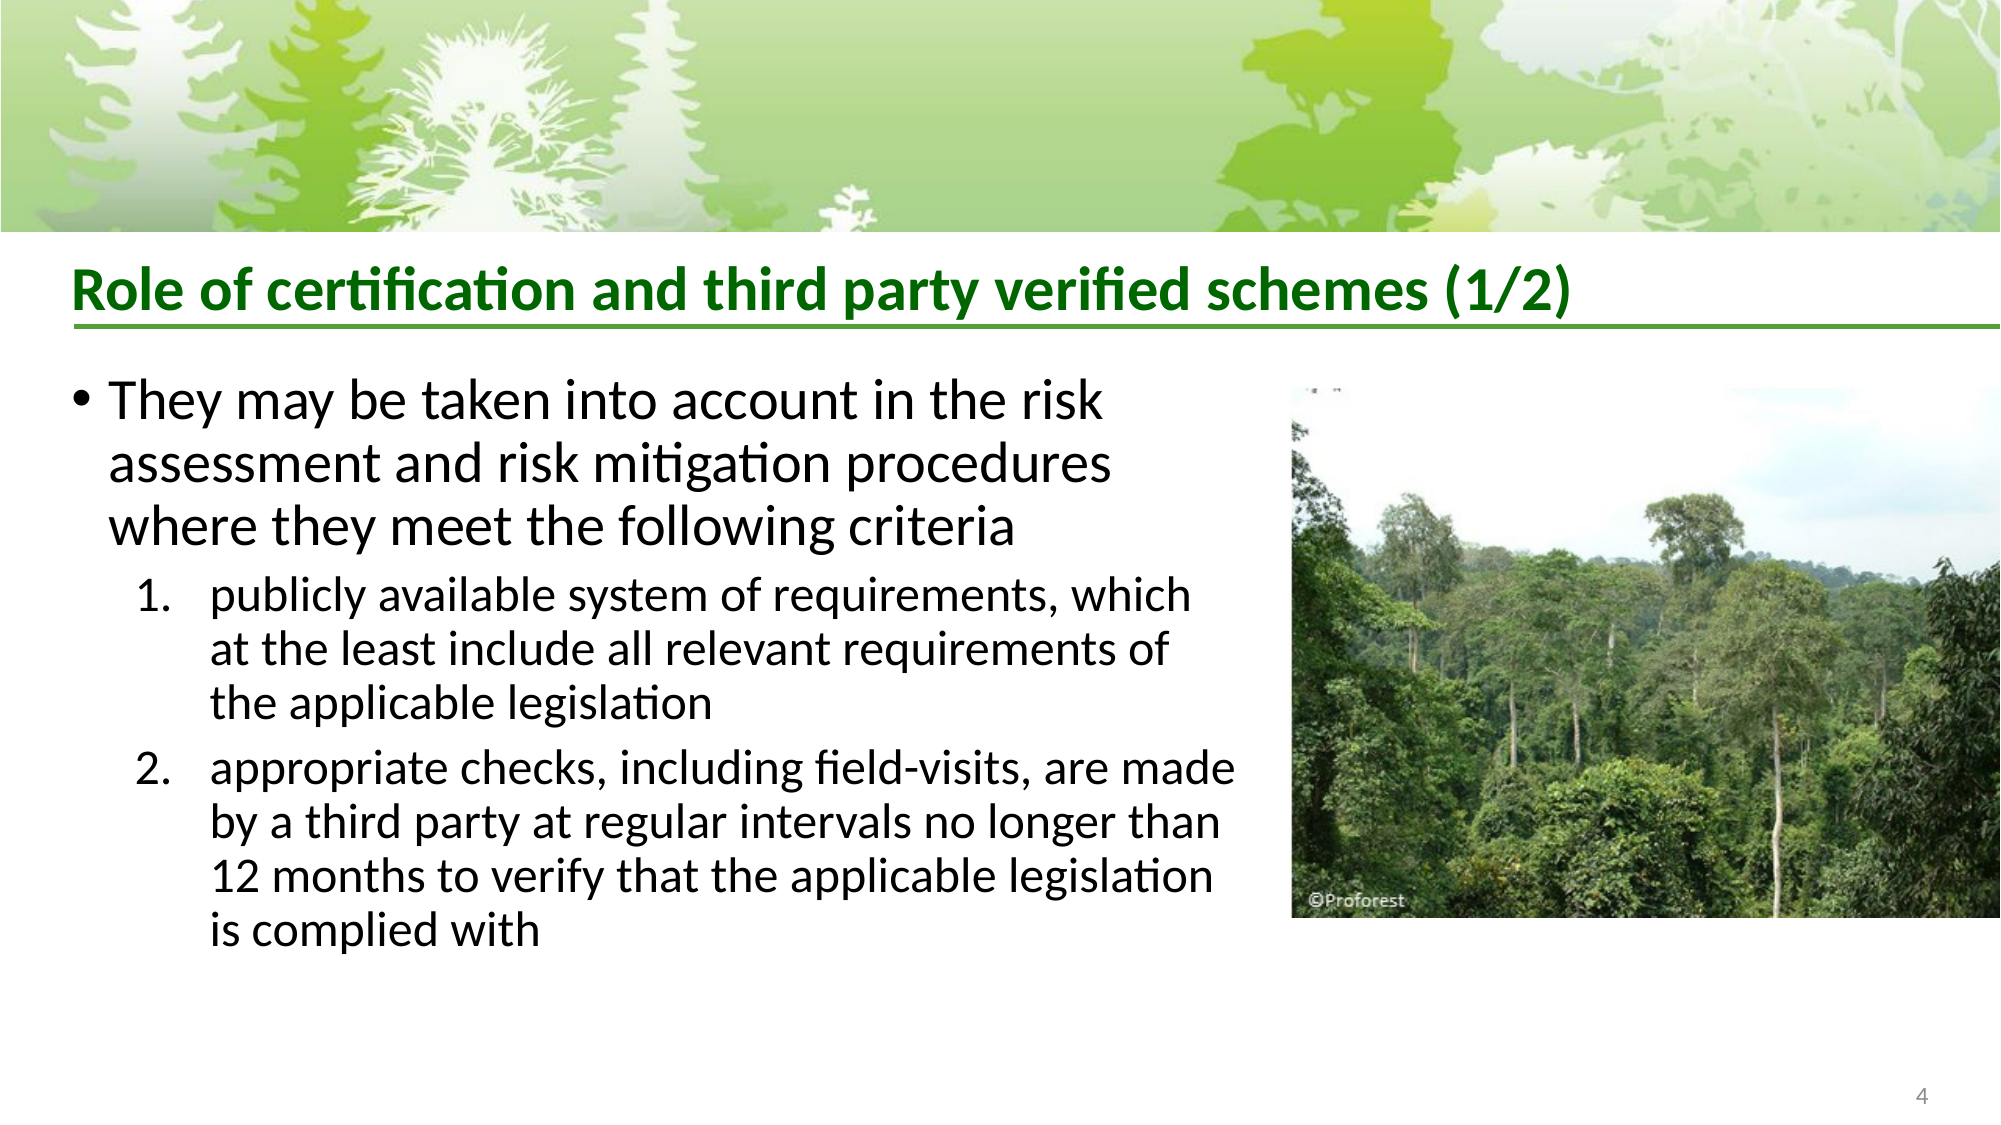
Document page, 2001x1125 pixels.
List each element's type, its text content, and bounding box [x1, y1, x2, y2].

picture [1289, 384, 2000, 918]
title Role of certification and third party verified schemes (1/2) [56, 181, 2000, 399]
list They may be taken into account in the risk assessment and risk mitigation procedures where they meet the following criteria publicly available system of requirements, which at the least include all relevant requirements of the applicable legislation appropriate checks, including field-visits, are made by a third party at regular intervals no longer than 12 months to verify that the applicable legislation is complied with [56, 362, 1257, 1105]
picture [0, 0, 2000, 232]
slide_number 4 [1493, 1065, 1944, 1125]
